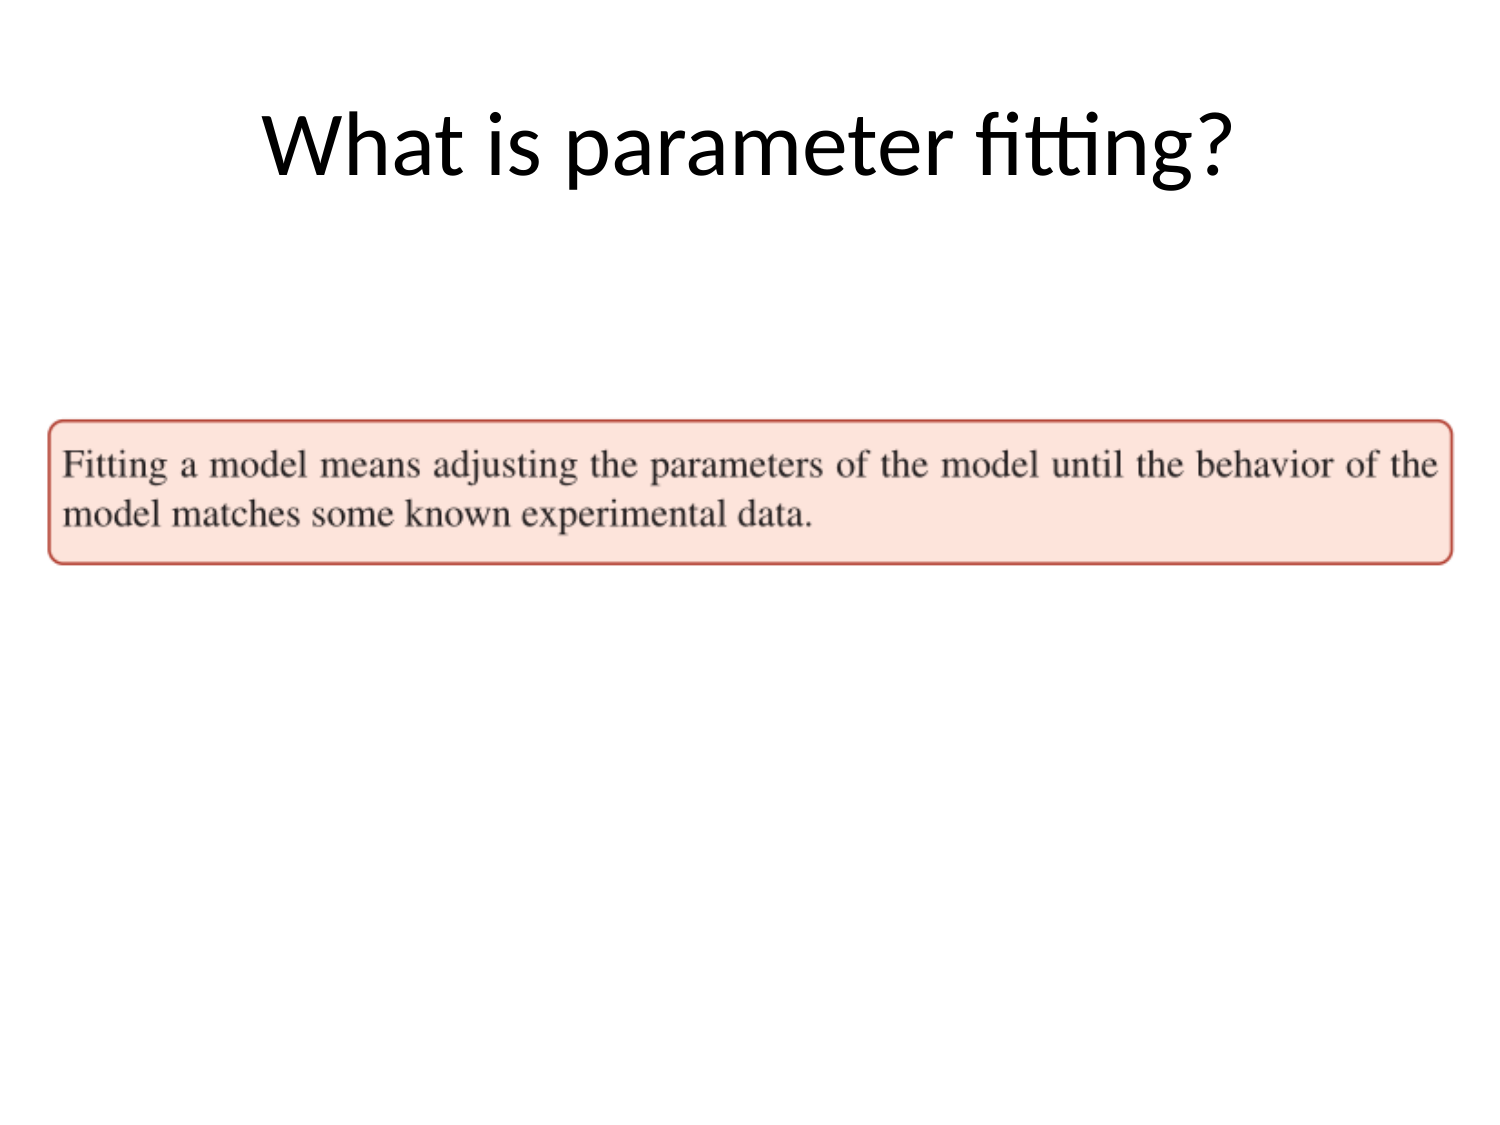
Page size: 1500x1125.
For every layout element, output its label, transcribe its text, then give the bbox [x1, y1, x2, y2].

title What is parameter fitting? [75, 45, 1425, 233]
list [0, 387, 1500, 613]
